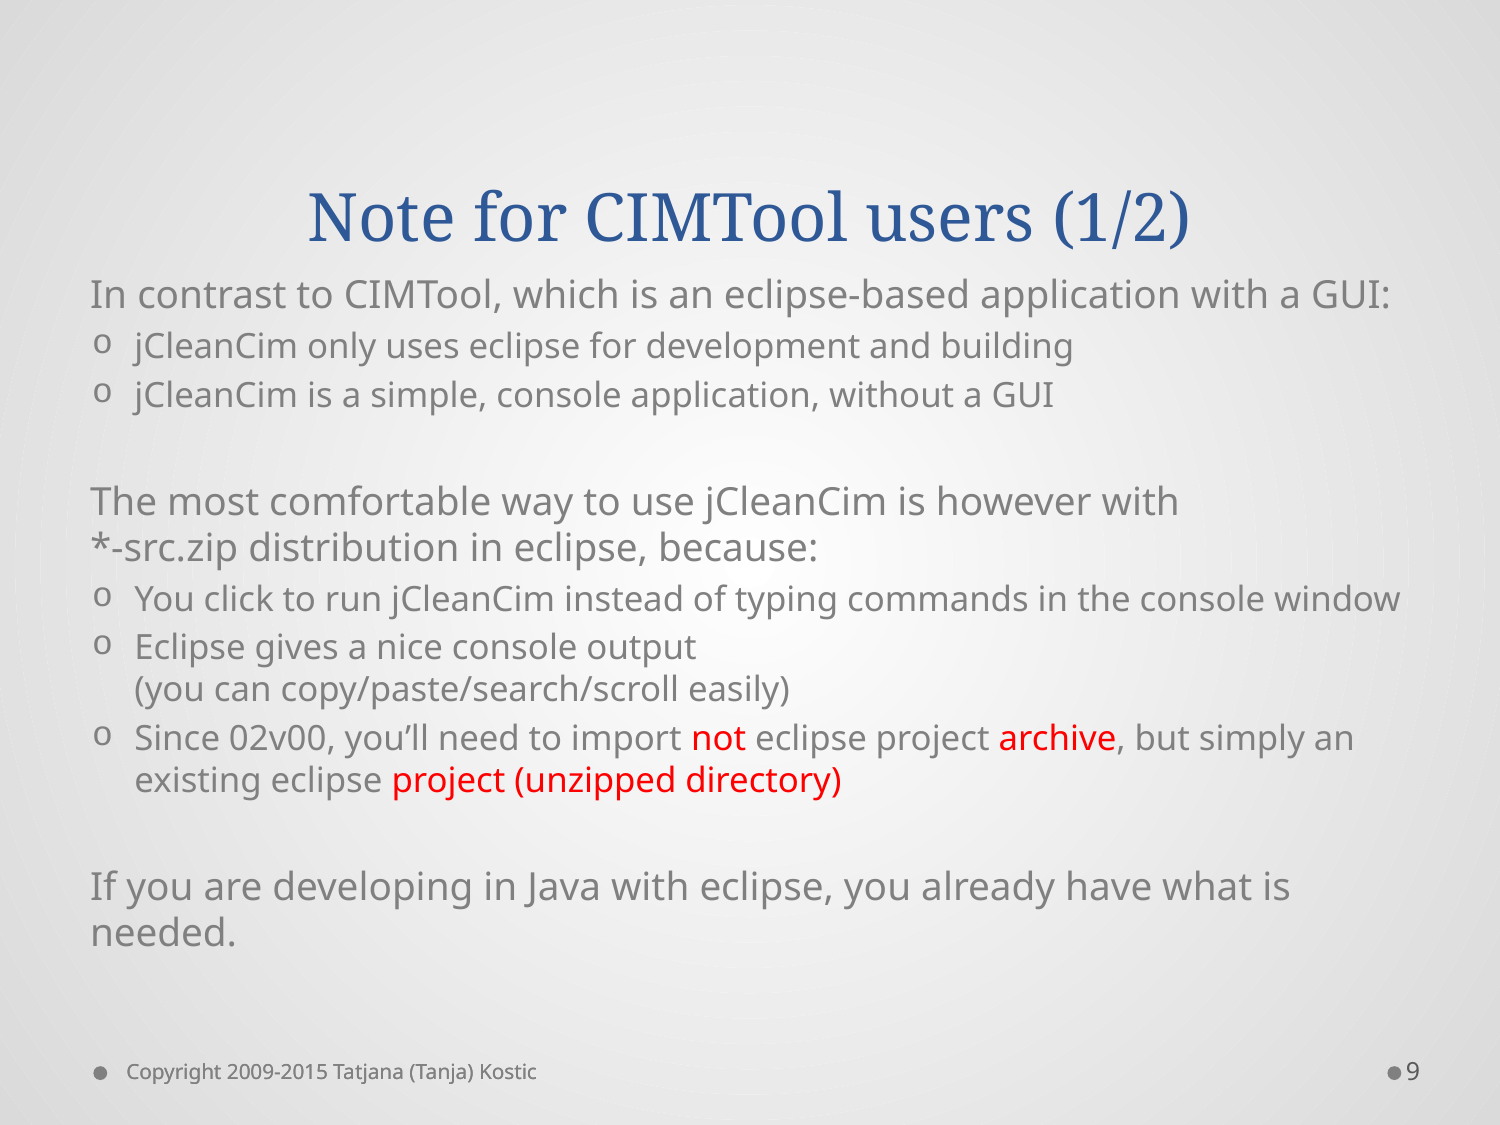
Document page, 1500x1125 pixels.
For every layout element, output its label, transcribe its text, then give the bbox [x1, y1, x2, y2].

slide_number 9 [1401, 1042, 1494, 1103]
title Note for CIMTool users (1/2) [75, 0, 1425, 262]
list In contrast to CIMTool, which is an eclipse-based application with a GUI: jCleanCim only uses eclipse for development and building jCleanCim is a simple, console application, without a GUI The most comfortable way to use jCleanCim is however with *-src.zip distribution in eclipse, because: You click to run jCleanCim instead of typing commands in the console window Eclipse gives a nice console output (you can copy/paste/search/scroll easily) Since 02v00, you’ll need to import not eclipse project archive, but simply an existing eclipse project (unzipped directory) If you are developing in Java with eclipse, you already have what is needed. [75, 262, 1425, 1005]
